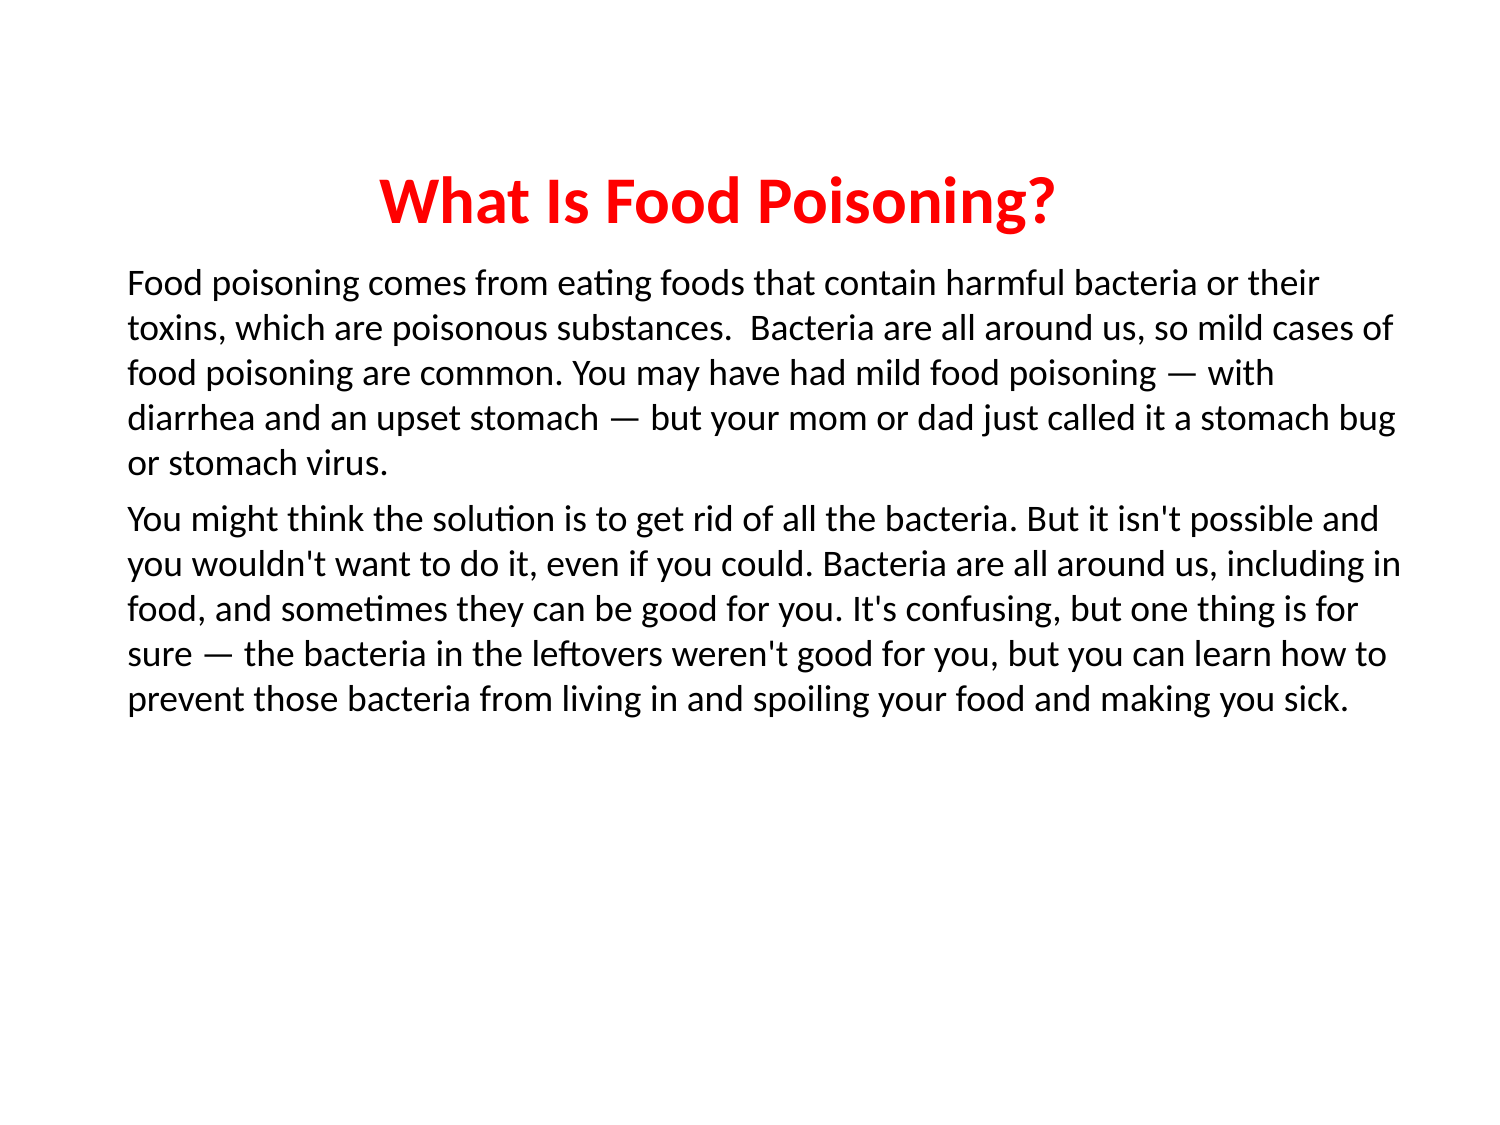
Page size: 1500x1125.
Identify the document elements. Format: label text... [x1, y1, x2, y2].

text_box What Is Food Poisoning? Food poisoning comes from eating foods that contain harmful bacteria or their toxins, which are poisonous substances. Bacteria are all around us, so mild cases of food poisoning are common. You may have had mild food poisoning — with diarrhea and an upset stomach — but your mom or dad just called it a stomach bug or stomach virus. You might think the solution is to get rid of all the bacteria. But it isn't possible and you wouldn't want to do it, even if you could. Bacteria are all around us, including in food, and sometimes they can be good for you. It's confusing, but one thing is for sure — the bacteria in the leftovers weren't good for you, but you can learn how to prevent those bacteria from living in and spoiling your food and making you sick. [112, 149, 1425, 726]
